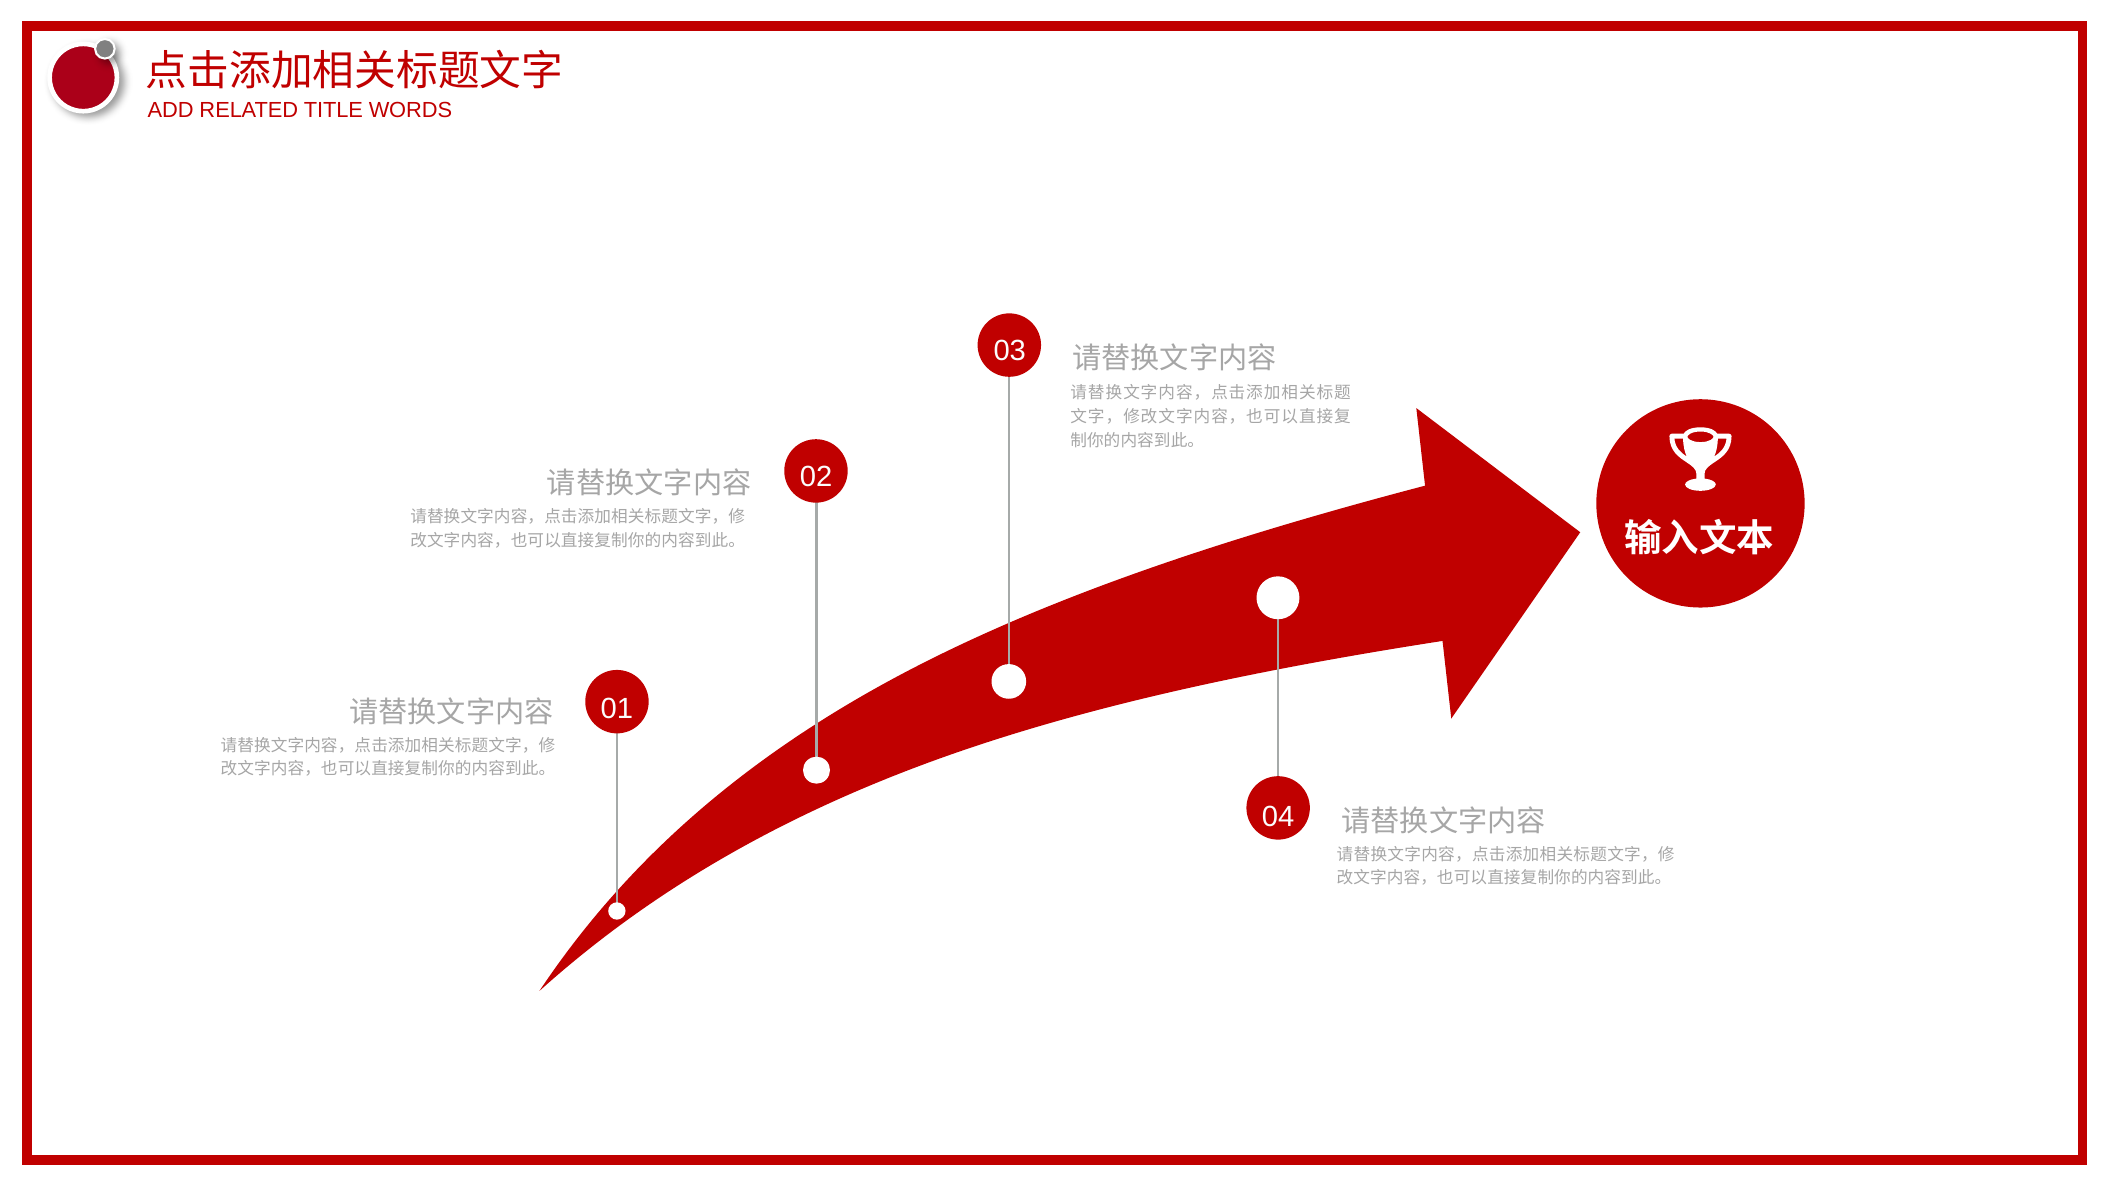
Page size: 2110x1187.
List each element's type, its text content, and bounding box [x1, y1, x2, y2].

text_box 请替换文字内容 [1341, 795, 1563, 838]
text_box [784, 439, 848, 503]
text_box [1246, 776, 1310, 833]
text_box 请替换文字内容 [315, 686, 554, 729]
text_box [48, 42, 118, 113]
text_box 02 [796, 447, 836, 495]
text_box [1256, 576, 1300, 620]
text_box [991, 664, 1027, 699]
text_box 04 [1258, 787, 1298, 835]
text_box ADD RELATED TITLE WORDS [147, 96, 453, 123]
text_box 请替换文字内容 [1072, 332, 1294, 375]
text_box 点击添加相关标题文字 [145, 43, 564, 95]
text_box [803, 756, 831, 784]
text_box 请替换文字内容，点击添加相关标题文字，修改文字内容，也可以直接复制你的内容到此。 [1070, 378, 1352, 450]
text_box [1596, 399, 1805, 608]
text_box 请替换文字内容，点击添加相关标题文字，修改文字内容，也可以直接复制你的内容到此。 [406, 501, 746, 550]
text_box 请替换文字内容，点击添加相关标题文字，修改文字内容，也可以直接复制你的内容到此。 [1336, 839, 1676, 888]
text_box 01 [597, 680, 637, 727]
text_box [977, 313, 1042, 377]
text_box [539, 408, 1581, 991]
text_box 请替换文字内容 [494, 457, 752, 500]
text_box [94, 37, 116, 60]
text_box 请替换文字内容，点击添加相关标题文字，修改文字内容，也可以直接复制你的内容到此。 [216, 730, 556, 779]
text_box [608, 902, 626, 920]
text_box [1261, 835, 1295, 840]
text_box 输入文本 [1622, 499, 1776, 561]
text_box [1669, 427, 1732, 491]
text_box [585, 669, 649, 734]
text_box 03 [990, 321, 1030, 369]
